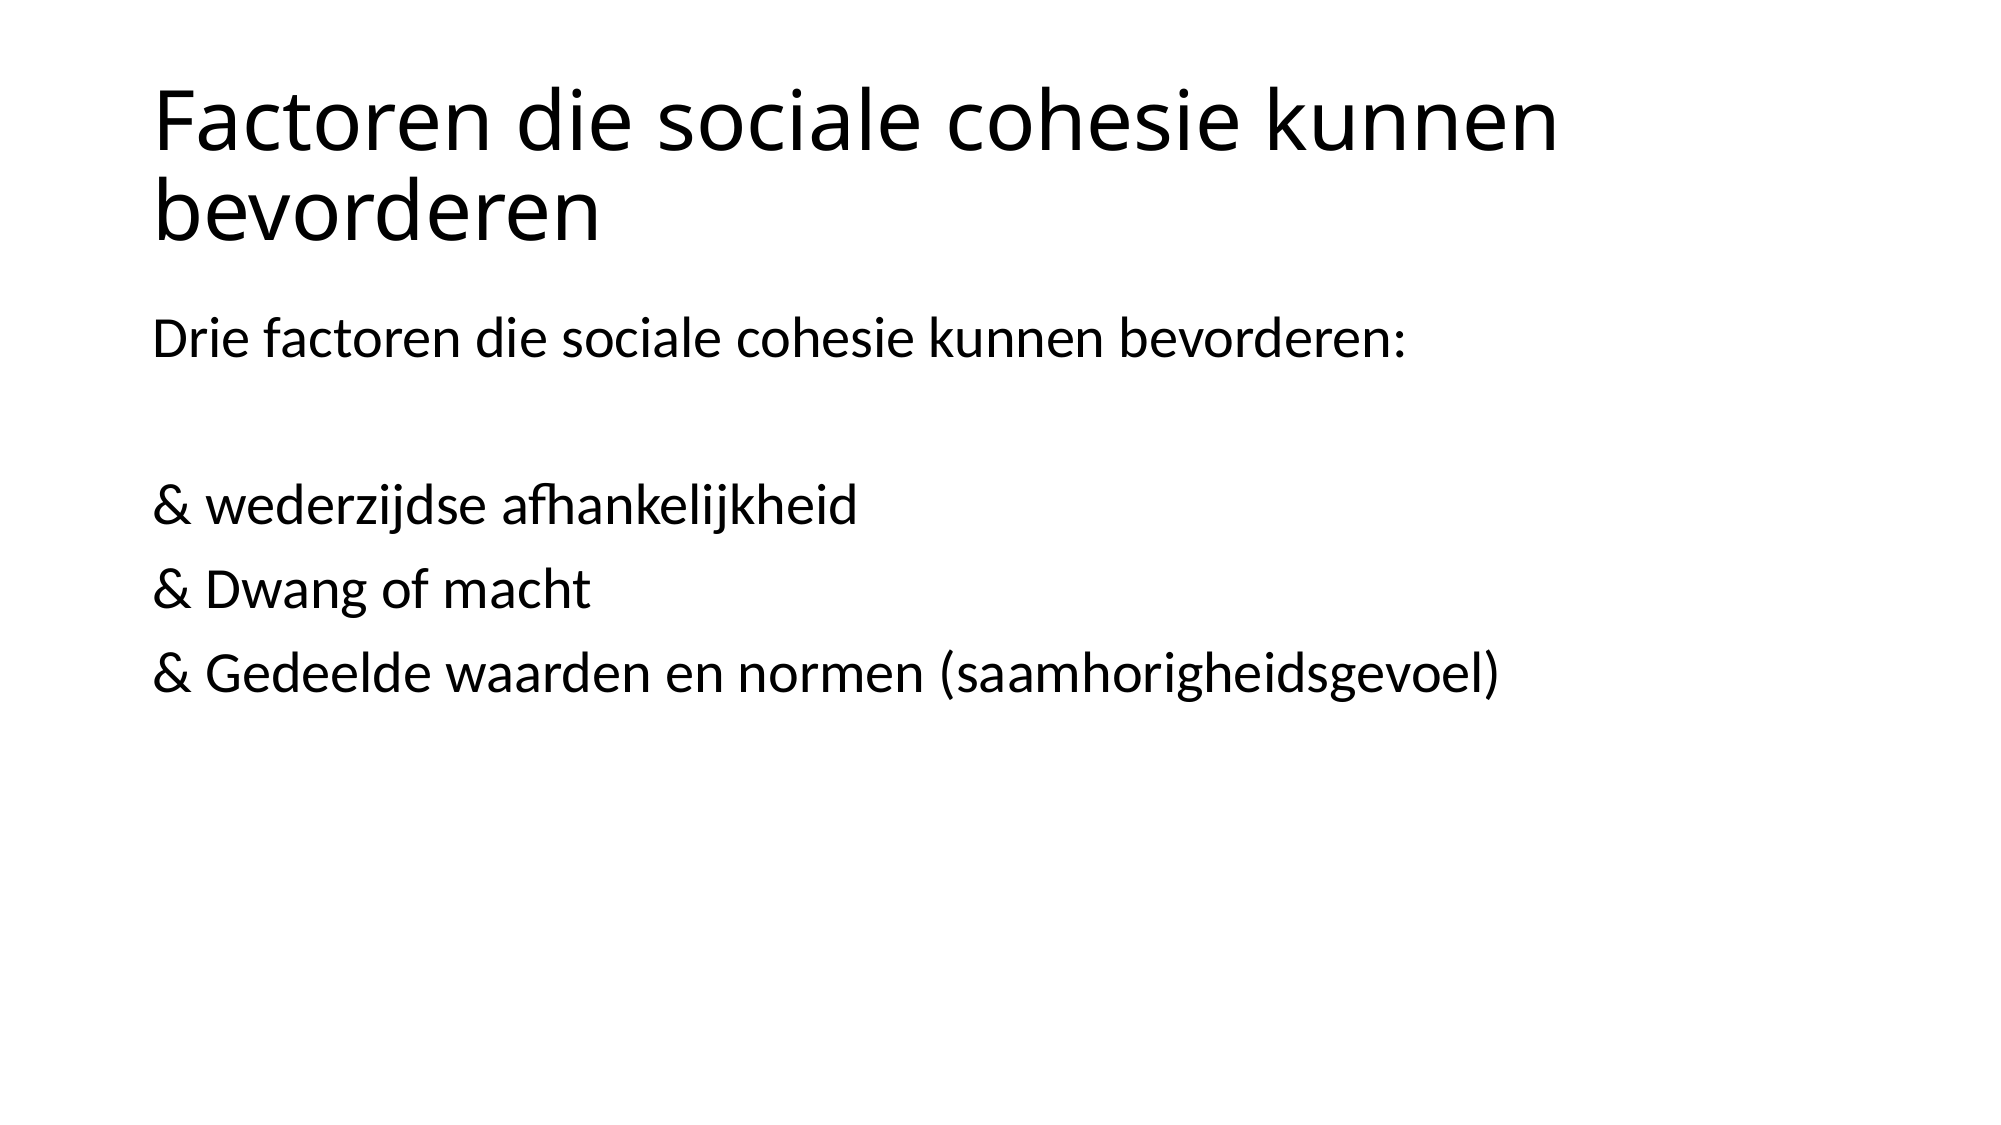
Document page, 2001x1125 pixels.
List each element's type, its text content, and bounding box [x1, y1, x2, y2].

title Factoren die sociale cohesie kunnen bevorderen [137, 59, 1863, 278]
list Drie factoren die sociale cohesie kunnen bevorderen: & wederzijdse afhankelijkheid & Dwang of macht & Gedeelde waarden en normen (saamhorigheidsgevoel) [137, 299, 1863, 1014]
